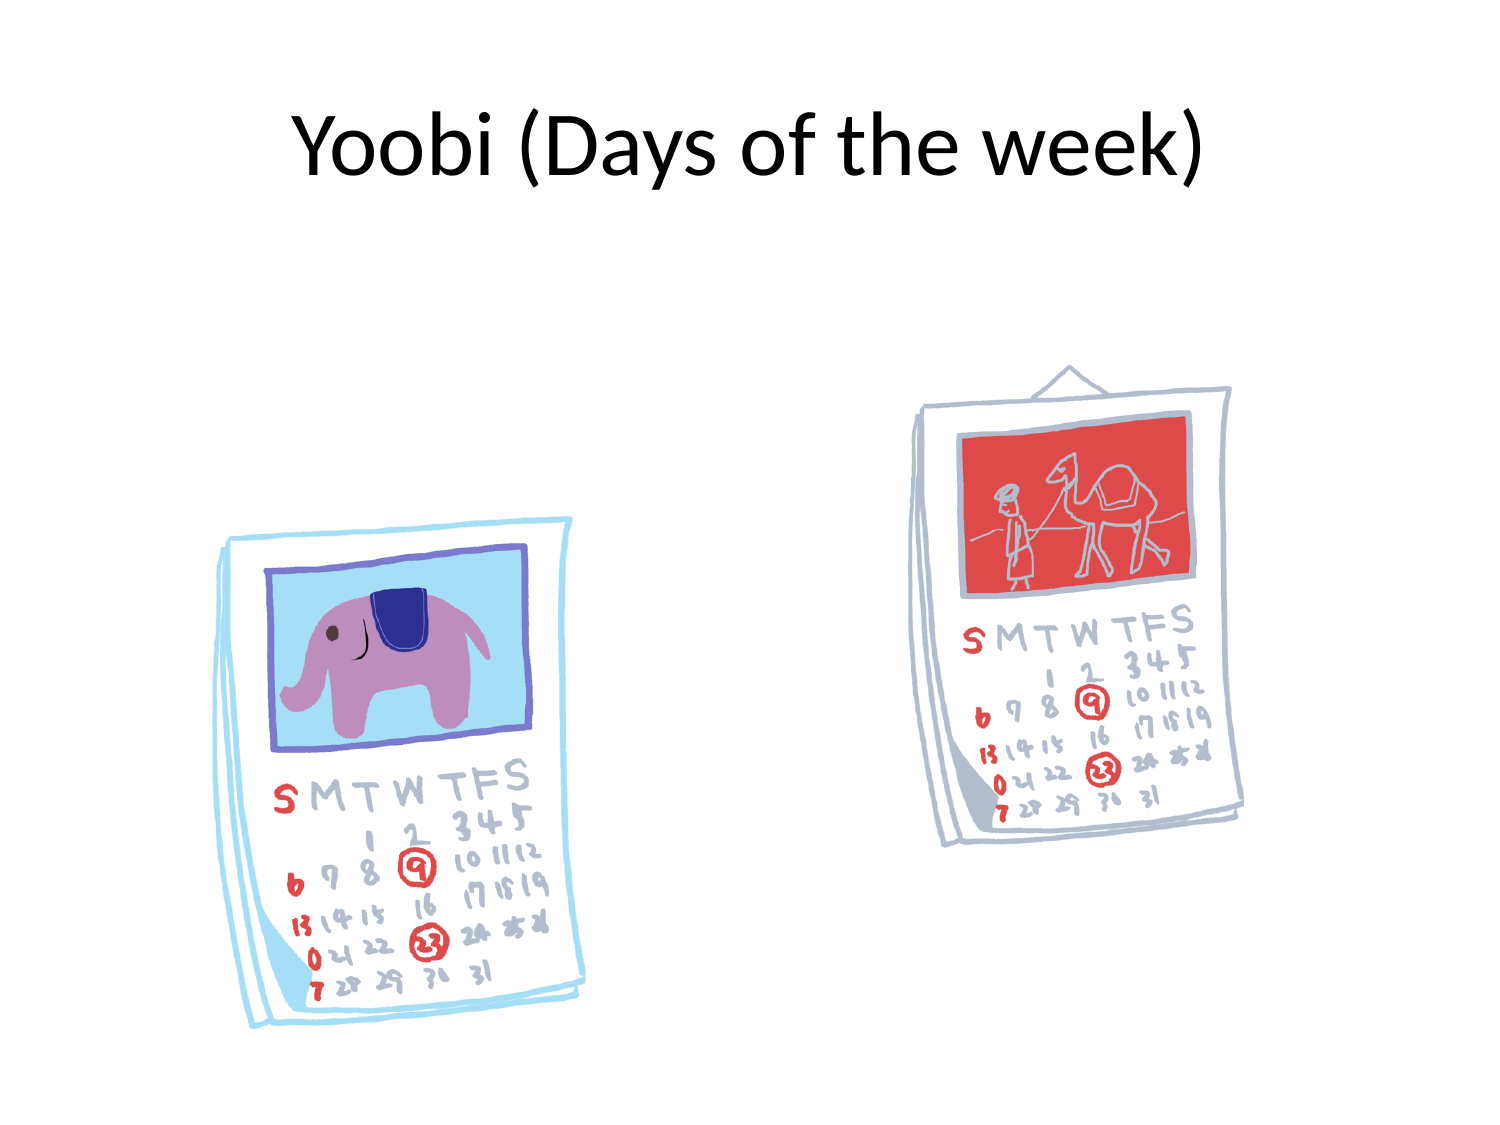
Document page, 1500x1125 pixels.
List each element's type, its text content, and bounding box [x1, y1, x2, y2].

picture [0, 489, 772, 1046]
title Yoobi (Days of the week) [75, 45, 1425, 233]
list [726, 349, 1422, 851]
